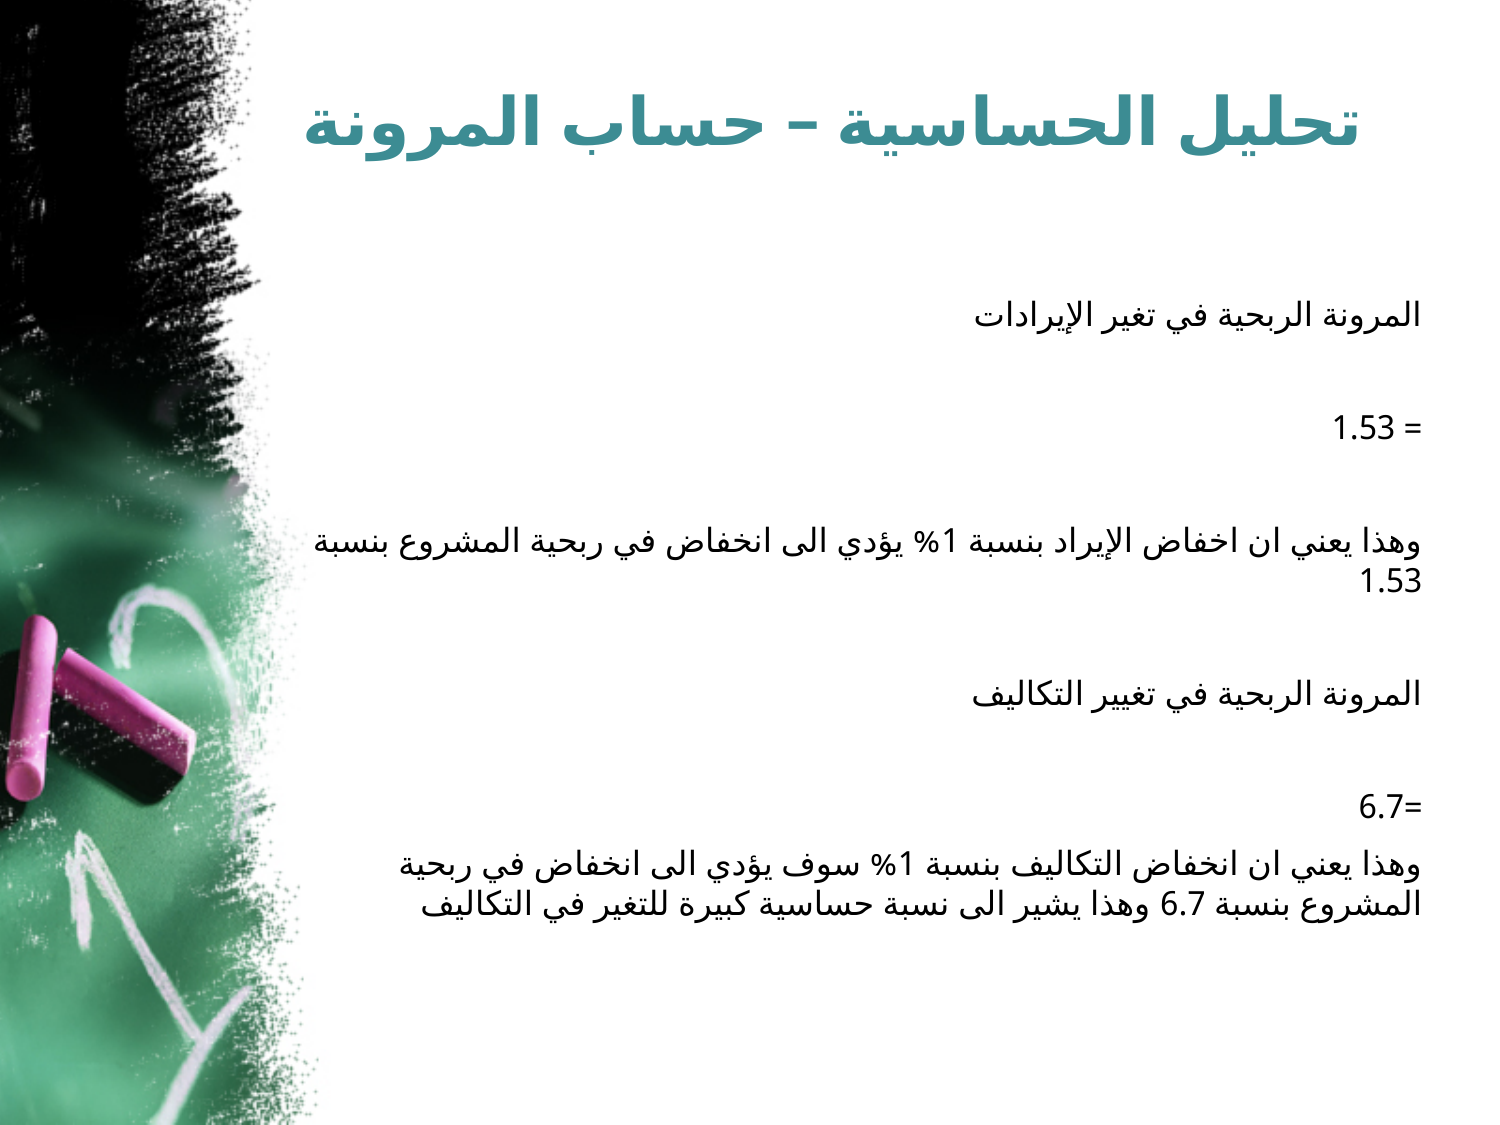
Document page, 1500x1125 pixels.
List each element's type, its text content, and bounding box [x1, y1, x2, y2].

title تحليل الحساسية – حساب المرونة [287, 50, 1438, 188]
picture [0, 0, 1500, 1125]
